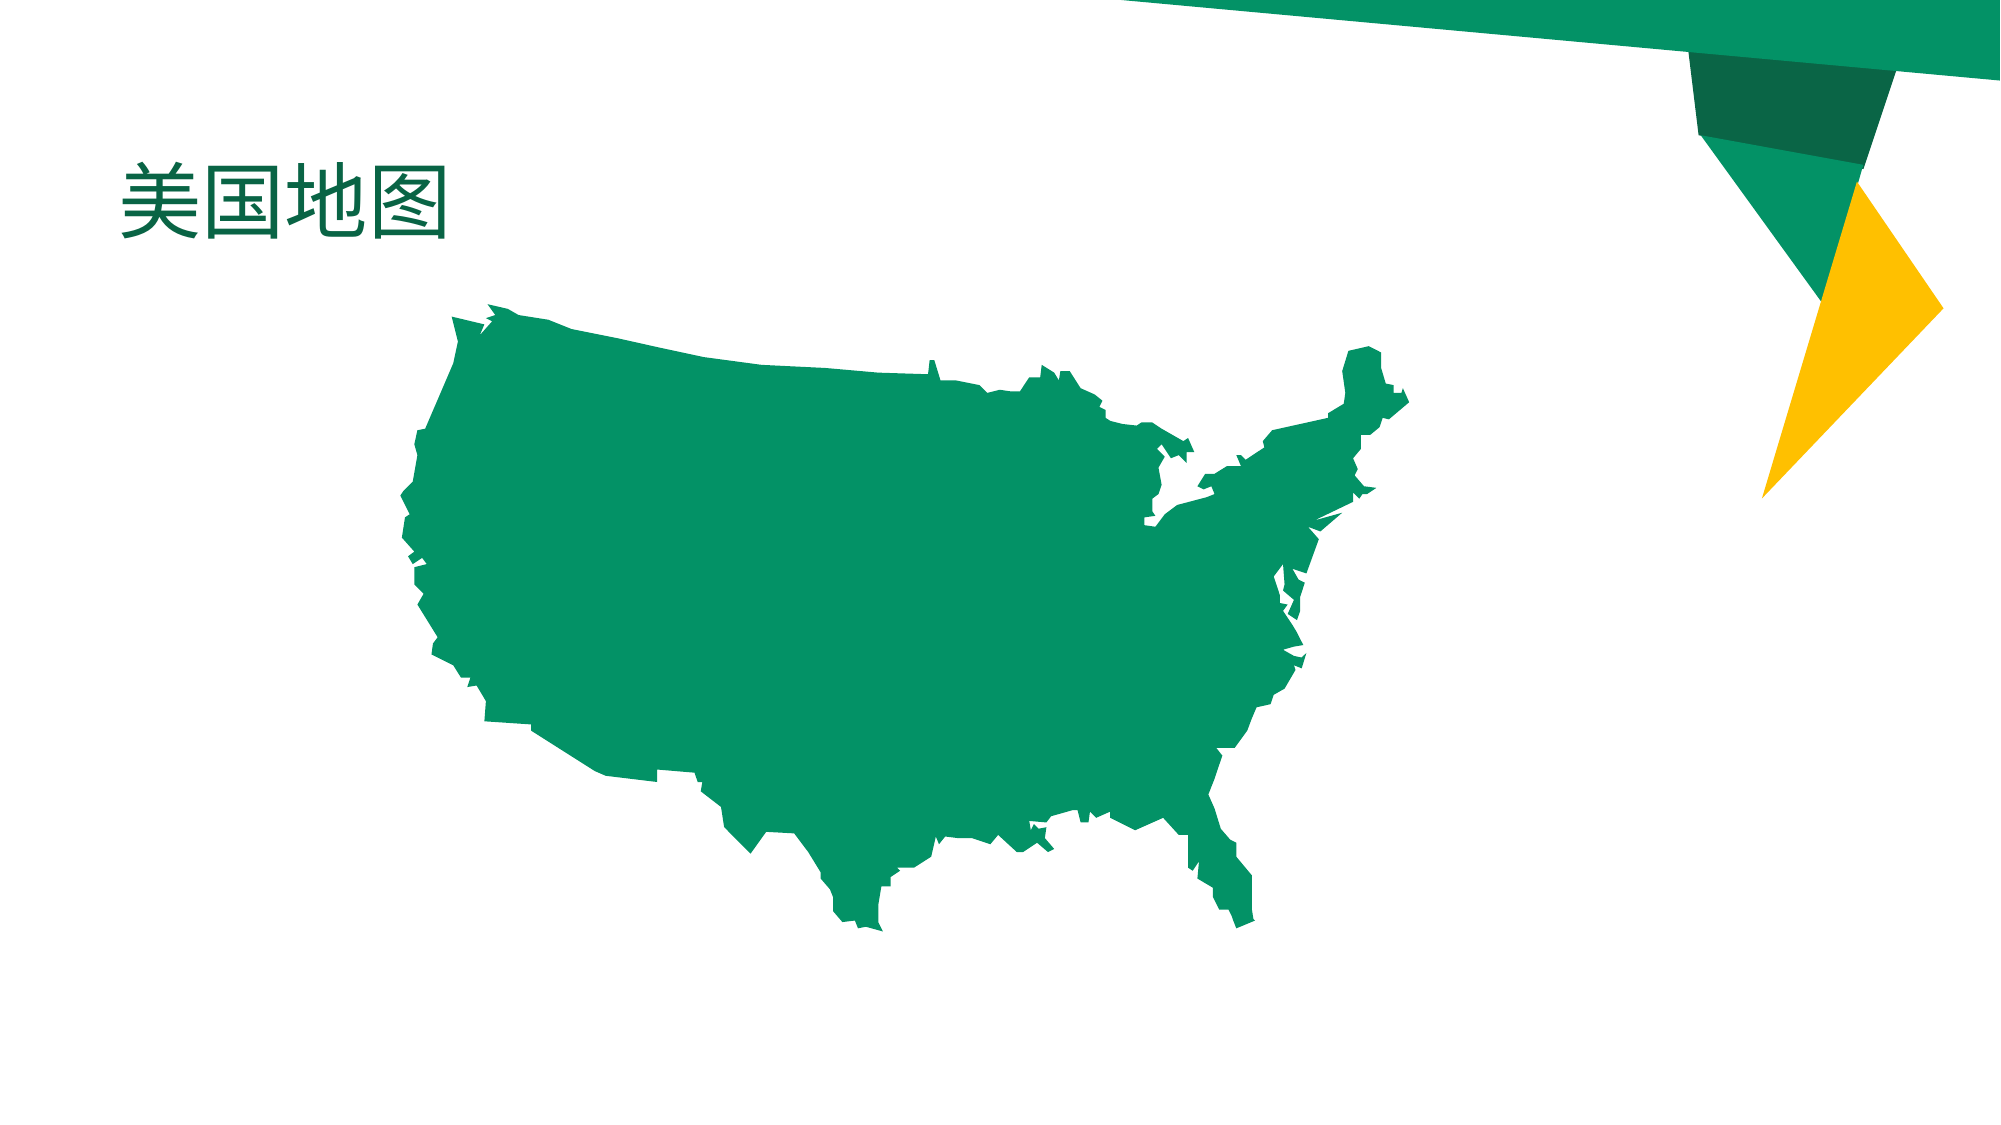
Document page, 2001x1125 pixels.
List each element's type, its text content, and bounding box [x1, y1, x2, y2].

text_box 美国地图 [103, 141, 1063, 259]
text_box [1688, 53, 1896, 170]
text_box [1121, 0, 2000, 81]
text_box [400, 304, 1410, 932]
text_box [1761, 181, 1944, 499]
text_box [1700, 135, 1864, 301]
